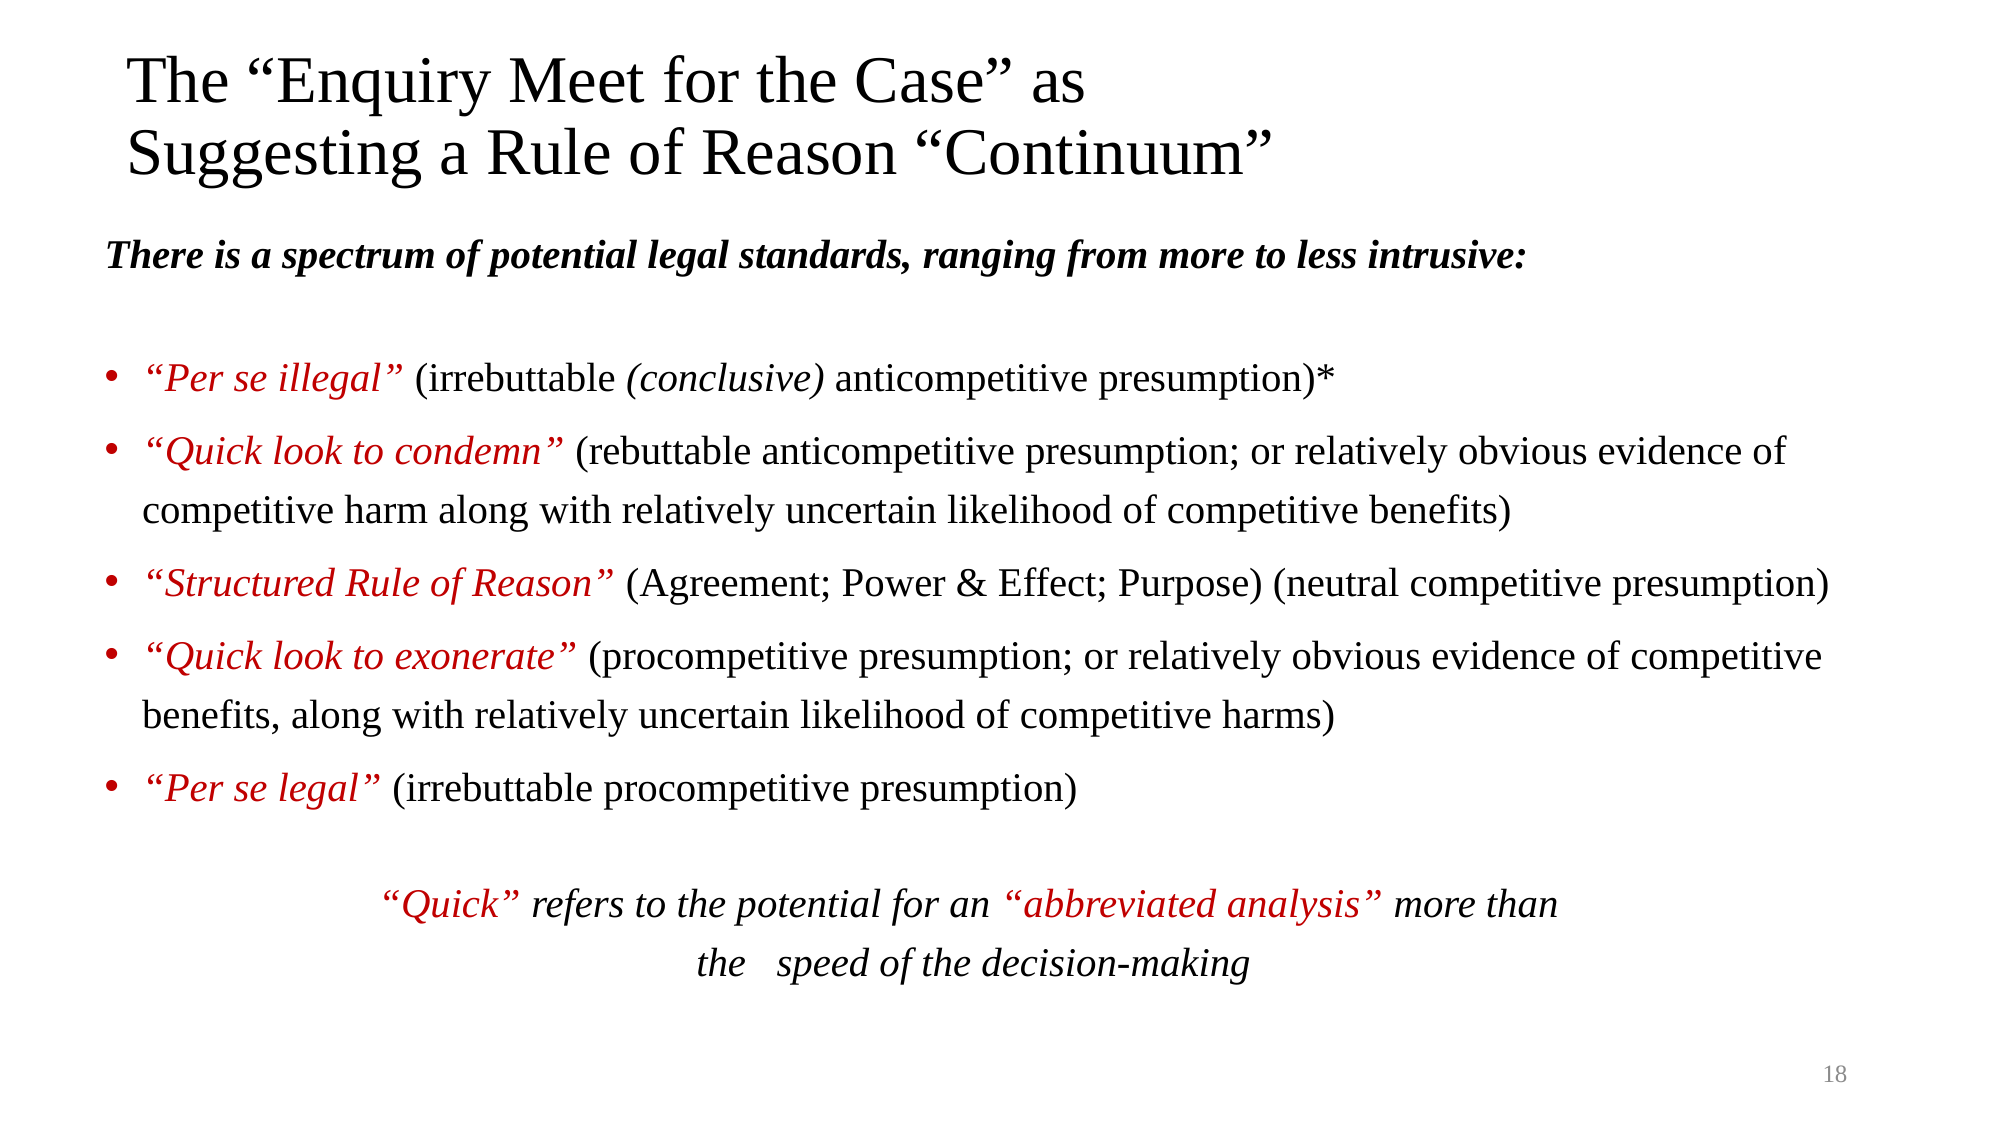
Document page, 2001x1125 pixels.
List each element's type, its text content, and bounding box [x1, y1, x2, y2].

title The “Enquiry Meet for the Case” as Suggesting a Rule of Reason “Continuum” [111, 8, 1837, 225]
list There is a spectrum of potential legal standards, ranging from more to less intrusive: “Per se illegal” (irrebuttable (conclusive) anticompetitive presumption)* “Quick look to condemn” (rebuttable anticompetitive presumption; or relatively obvious evidence of competitive harm along with relatively uncertain likelihood of competitive benefits) “Structured Rule of Reason” (Agreement; Power & Effect; Purpose) (neutral competitive presumption) “Quick look to exonerate” (procompetitive presumption; or relatively obvious evidence of competitive benefits, along with relatively uncertain likelihood of competitive harms) “Per se legal” (irrebuttable procompetitive presumption) “Quick” refers to the potential for an “abbreviated analysis” more than the speed of the decision-making [89, 225, 1858, 1025]
slide_number 18 [1412, 1042, 1863, 1103]
